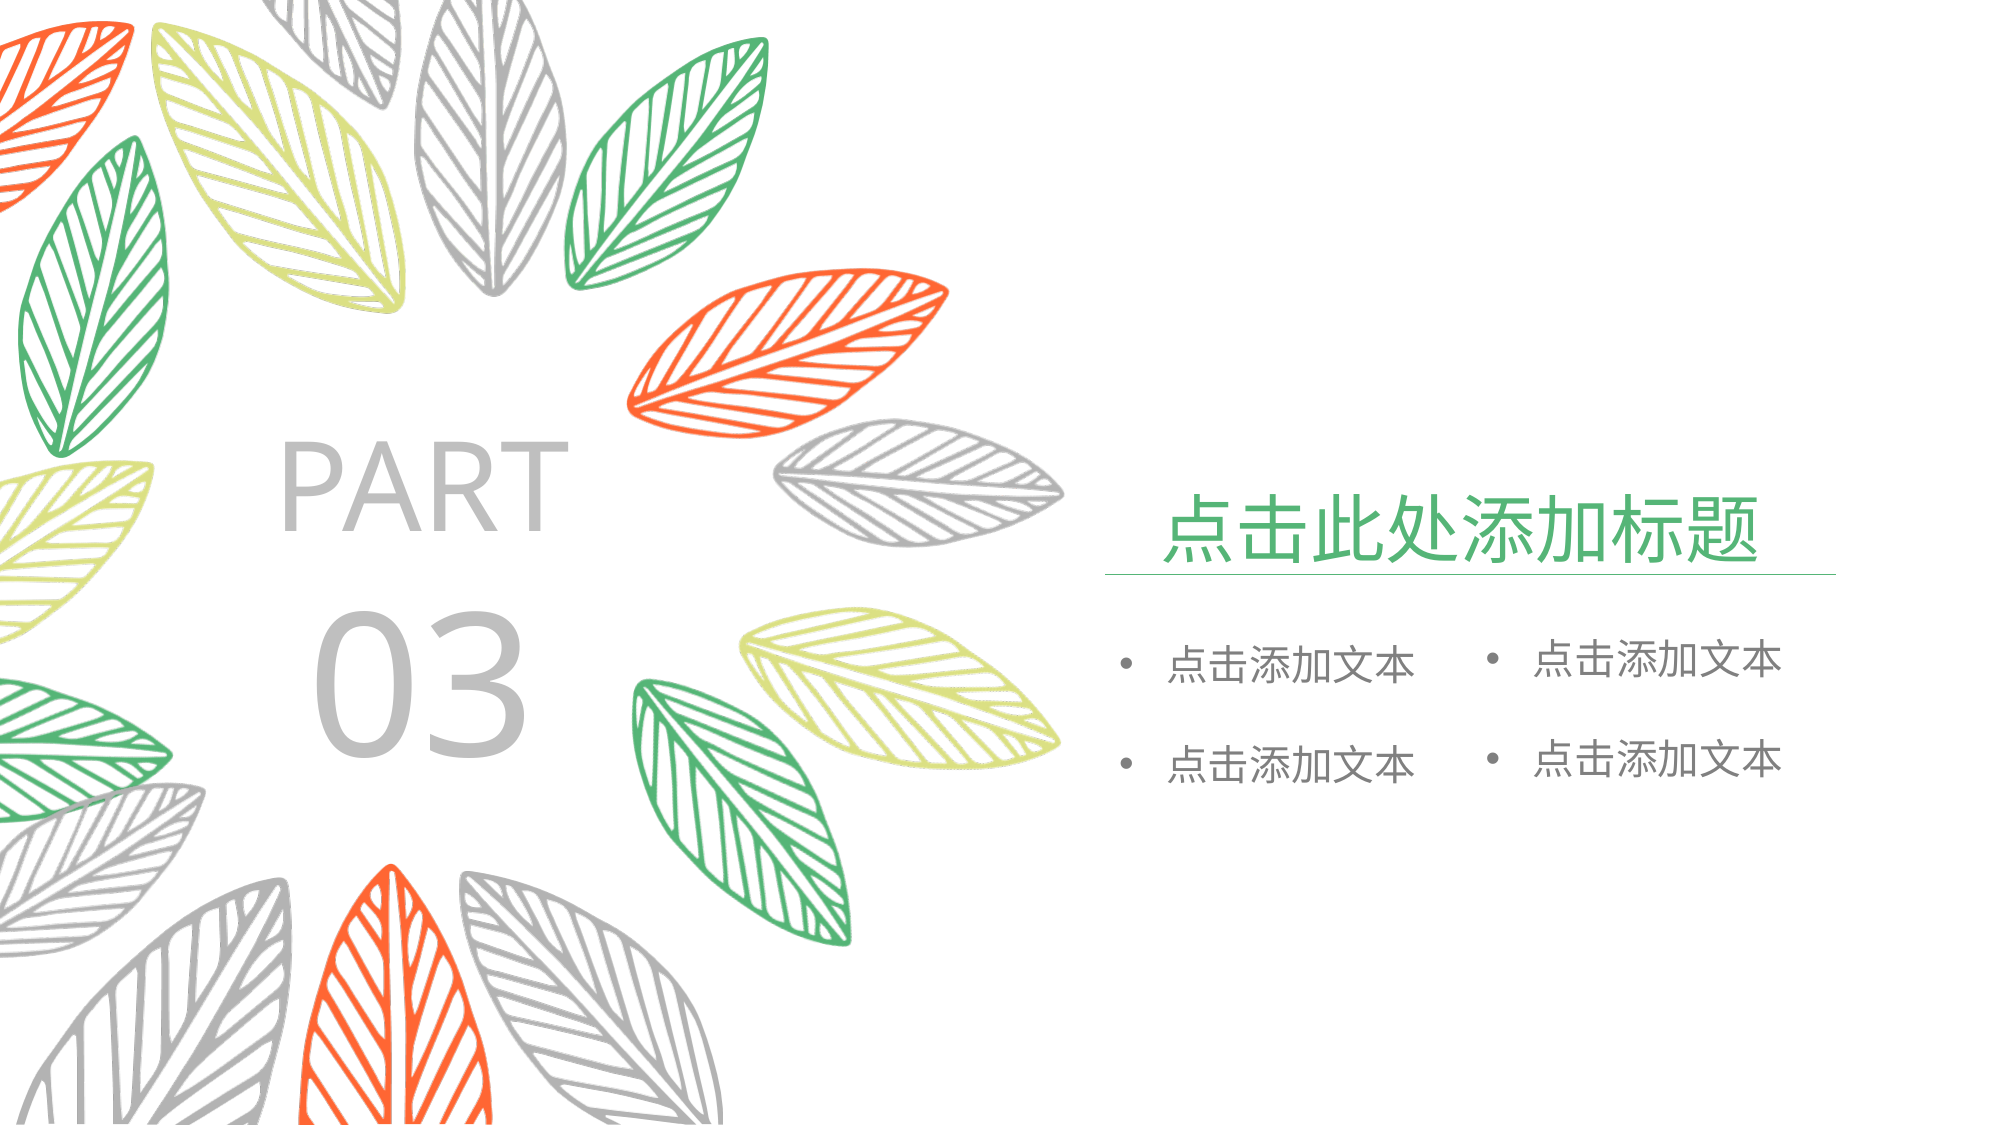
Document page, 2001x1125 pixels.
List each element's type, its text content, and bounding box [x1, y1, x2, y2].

text_box 点击添加文本 点击添加文本 [1104, 580, 1465, 796]
picture [0, 0, 1106, 1125]
text_box 点击此处添加标题 [1145, 474, 1918, 580]
text_box 点击添加文本 点击添加文本 [1470, 575, 1804, 791]
text_box PART 03 [296, 459, 610, 804]
